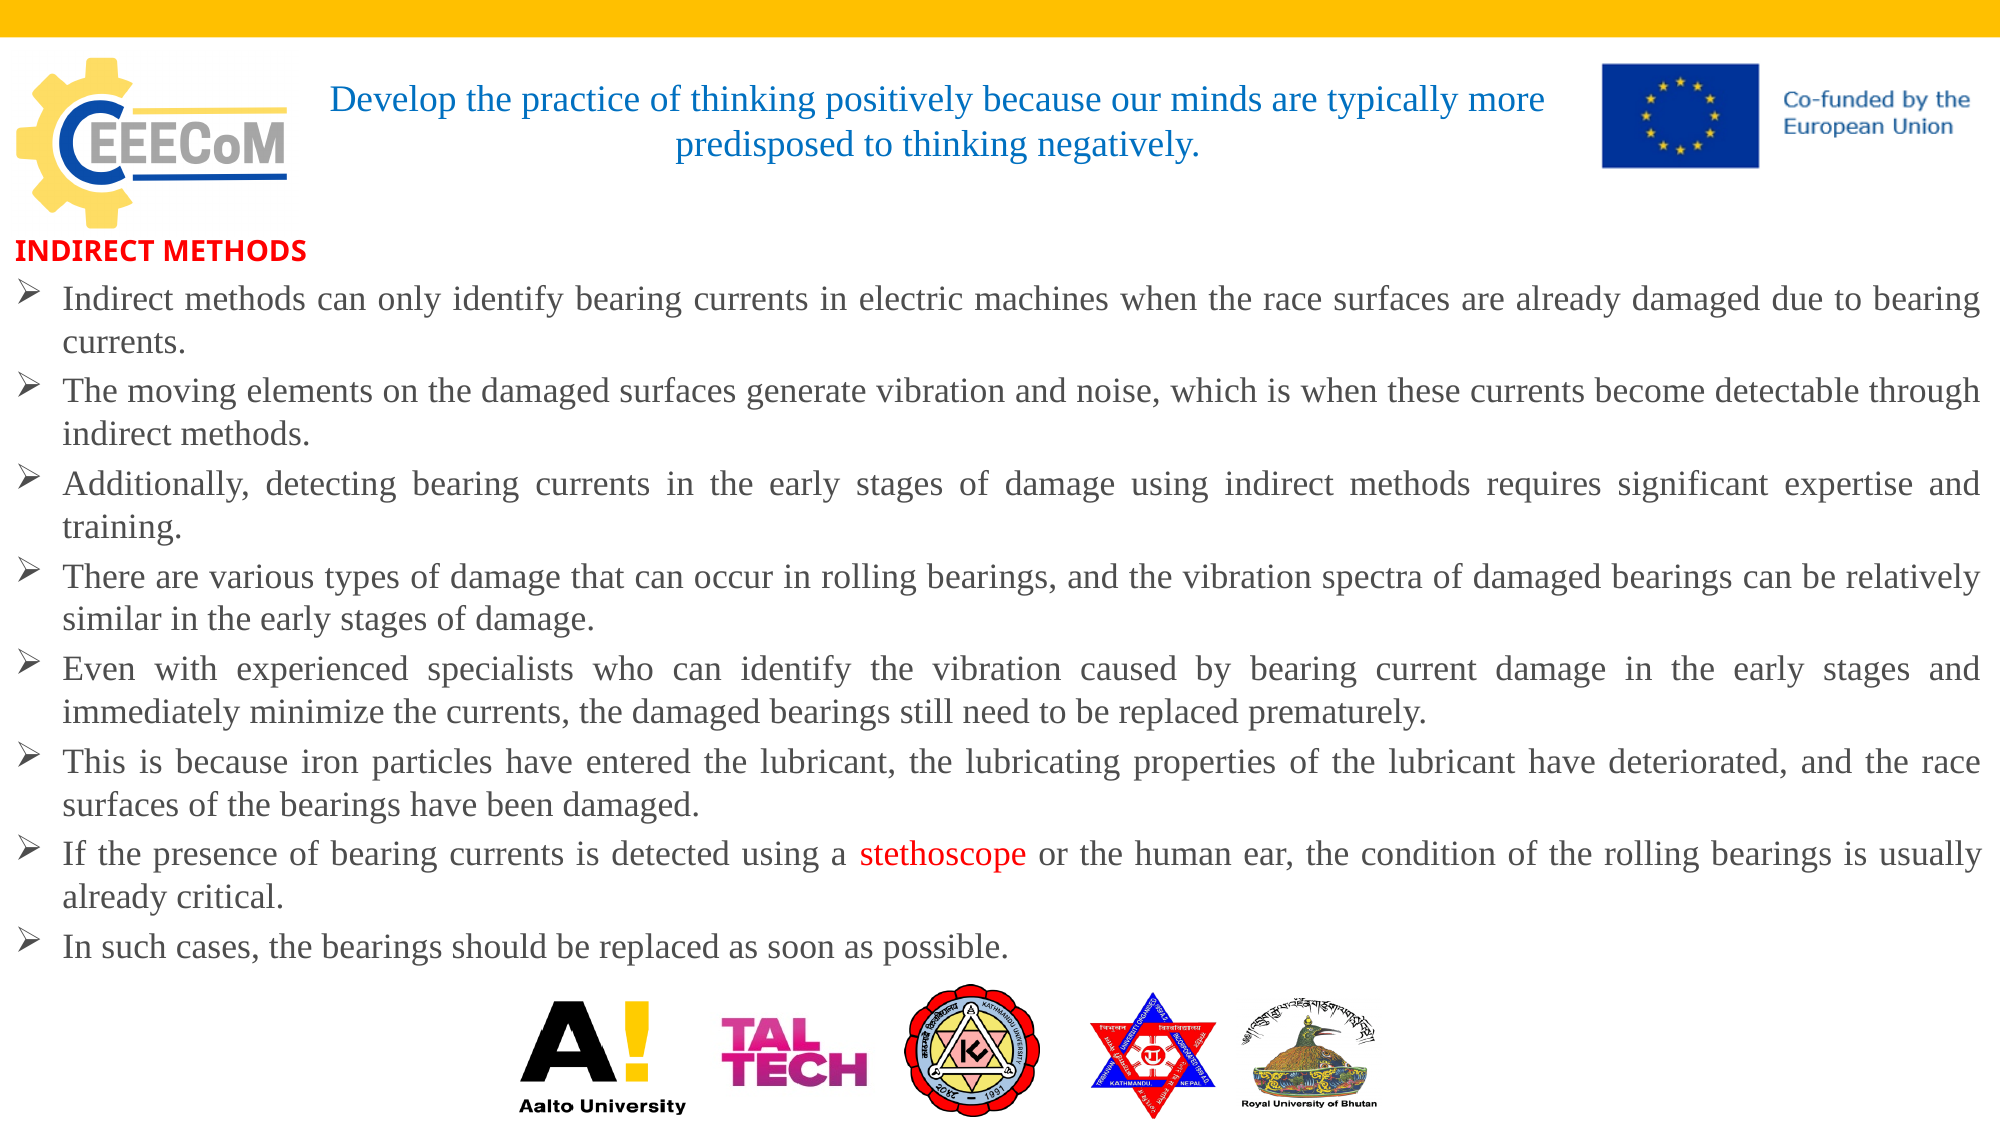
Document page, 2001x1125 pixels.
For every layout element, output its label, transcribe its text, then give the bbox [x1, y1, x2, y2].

picture [512, 984, 1382, 1125]
list INDIRECT METHODS Indirect methods can only identify bearing currents in electric machines when the race surfaces are already damaged due to bearing currents. The moving elements on the damaged surfaces generate vibration and noise, which is when these currents become detectable through indirect methods. Additionally, detecting bearing currents in the early stages of damage using indirect methods requires significant expertise and training. There are various types of damage that can occur in rolling bearings, and the vibration spectra of damaged bearings can be relatively similar in the early stages of damage. Even with experienced specialists who can identify the vibration caused by bearing current damage in the early stages and immediately minimize the currents, the damaged bearings still need to be replaced prematurely. This is because iron particles have entered the lubricant, the lubricating properties of the lubricant have deteriorated, and the race surfaces of the bearings have been damaged. If the presence of bearing currents is detected using a stethoscope or the human ear, the condition of the rolling bearings is usually already critical. In such cases, the bearings should be replaced as soon as possible. [0, 224, 2000, 975]
picture [1595, 46, 2000, 181]
picture [11, 50, 299, 224]
title Develop the practice of thinking positively because our minds are typically more predisposed to thinking negatively. [312, 37, 1565, 201]
